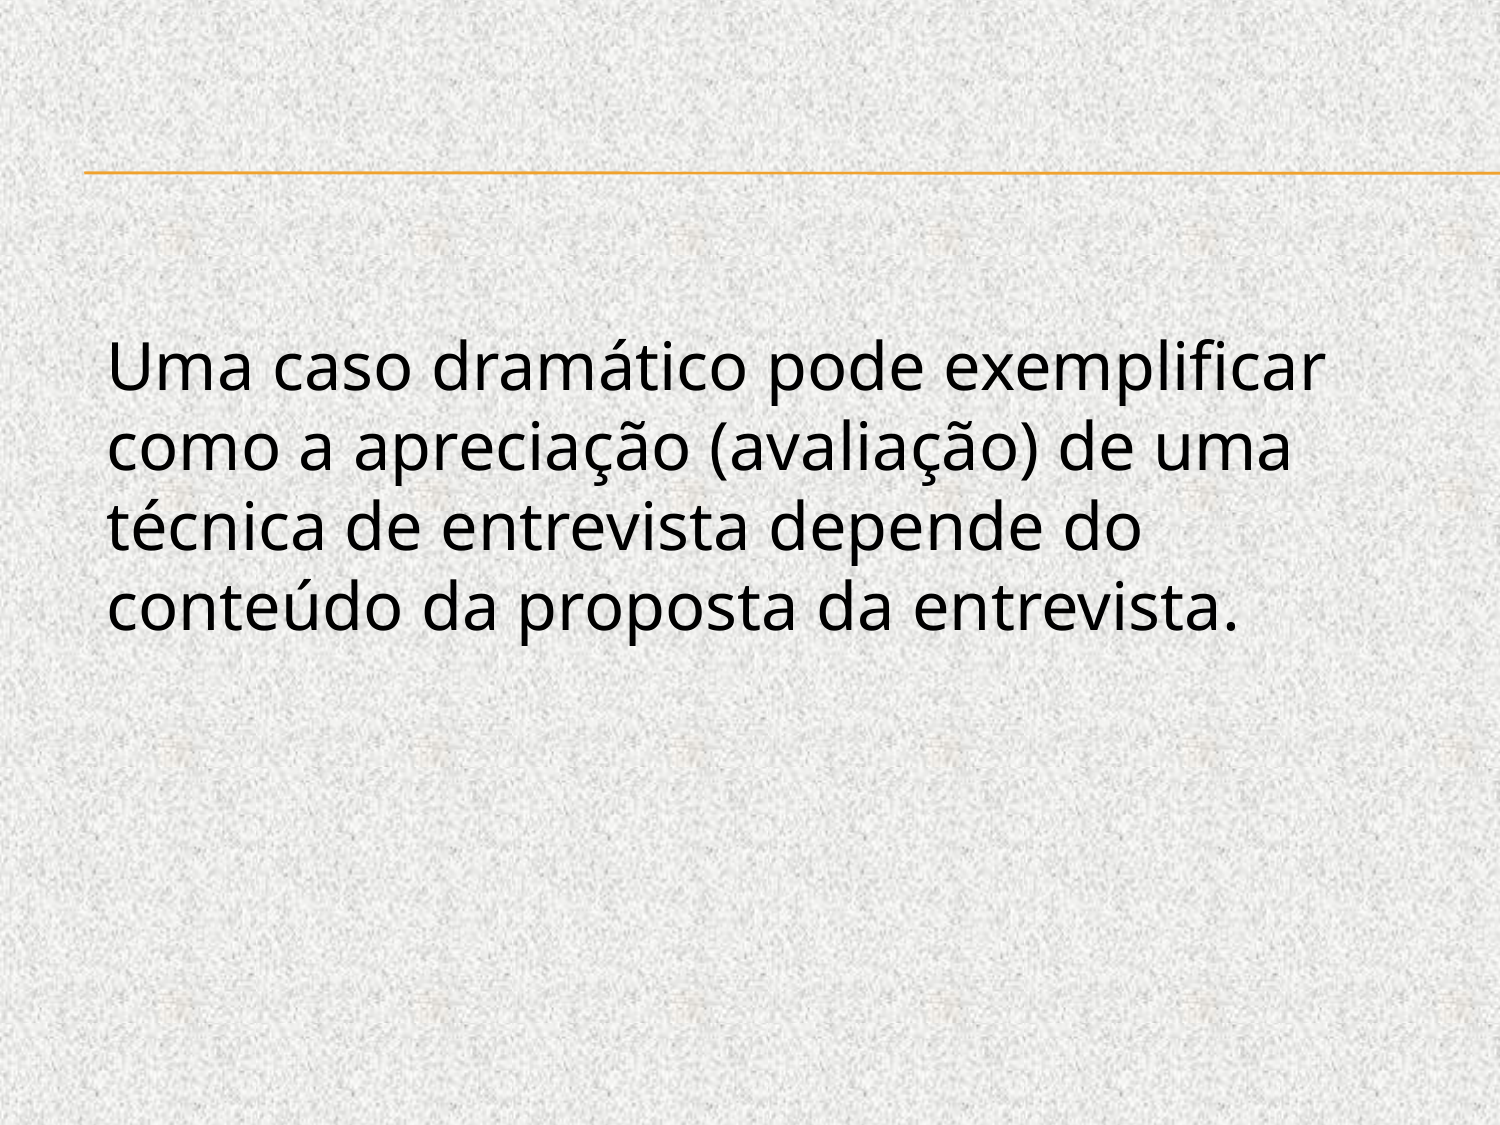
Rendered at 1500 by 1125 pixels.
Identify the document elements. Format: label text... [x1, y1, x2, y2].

picture [0, 0, 1500, 1125]
list Uma caso dramático pode exemplificar como a apreciação (avaliação) de uma técnica de entrevista depende do conteúdo da proposta da entrevista. [35, 316, 1461, 739]
